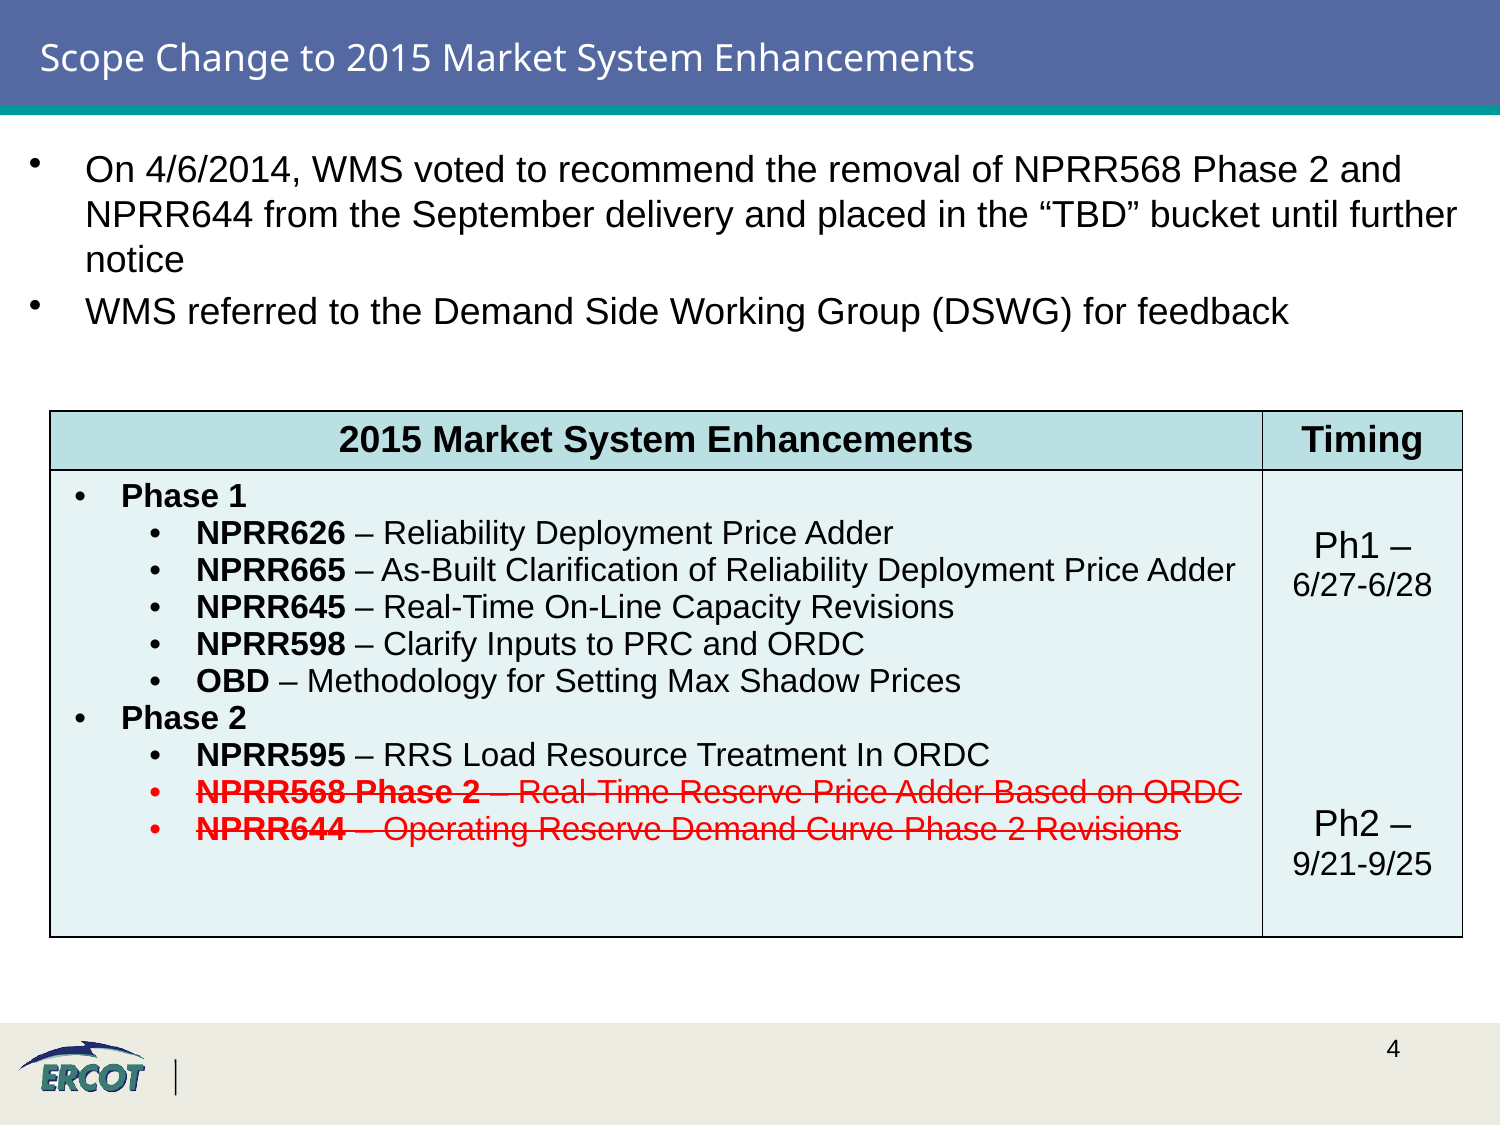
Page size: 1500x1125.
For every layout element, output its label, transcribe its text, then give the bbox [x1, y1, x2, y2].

table_cell Phase 1 NPRR626 – Reliability Deployment Price Adder NPRR665 – As-Built Clarification of Reliability Deployment Price Adder NPRR645 – Real-Time On-Line Capacity Revisions NPRR598 – Clarify Inputs to PRC and ORDC OBD – Methodology for Setting Max Shadow Prices Phase 2 NPRR595 – RRS Load Resource Treatment In ORDC NPRR568 Phase 2 – Real-Time Reserve Price Adder Based on ORDC NPRR644 – Operating Reserve Demand Curve Phase 2 Revisions [51, 471, 1262, 936]
table_header Timing [1263, 412, 1462, 469]
table_cell Ph1 – 6/27-6/28 Ph2 – 9/21-9/25 [1263, 471, 1462, 936]
picture [10, 1031, 151, 1111]
title Scope Change to 2015 Market System Enhancements [24, 0, 1475, 113]
list On 4/6/2014, WMS voted to recommend the removal of NPRR568 Phase 2 and NPRR644 from the September delivery and placed in the “TBD” bucket until further notice WMS referred to the Demand Side Working Group (DSWG) for feedback [13, 137, 1489, 400]
table_header 2015 Market System Enhancements [51, 412, 1262, 469]
